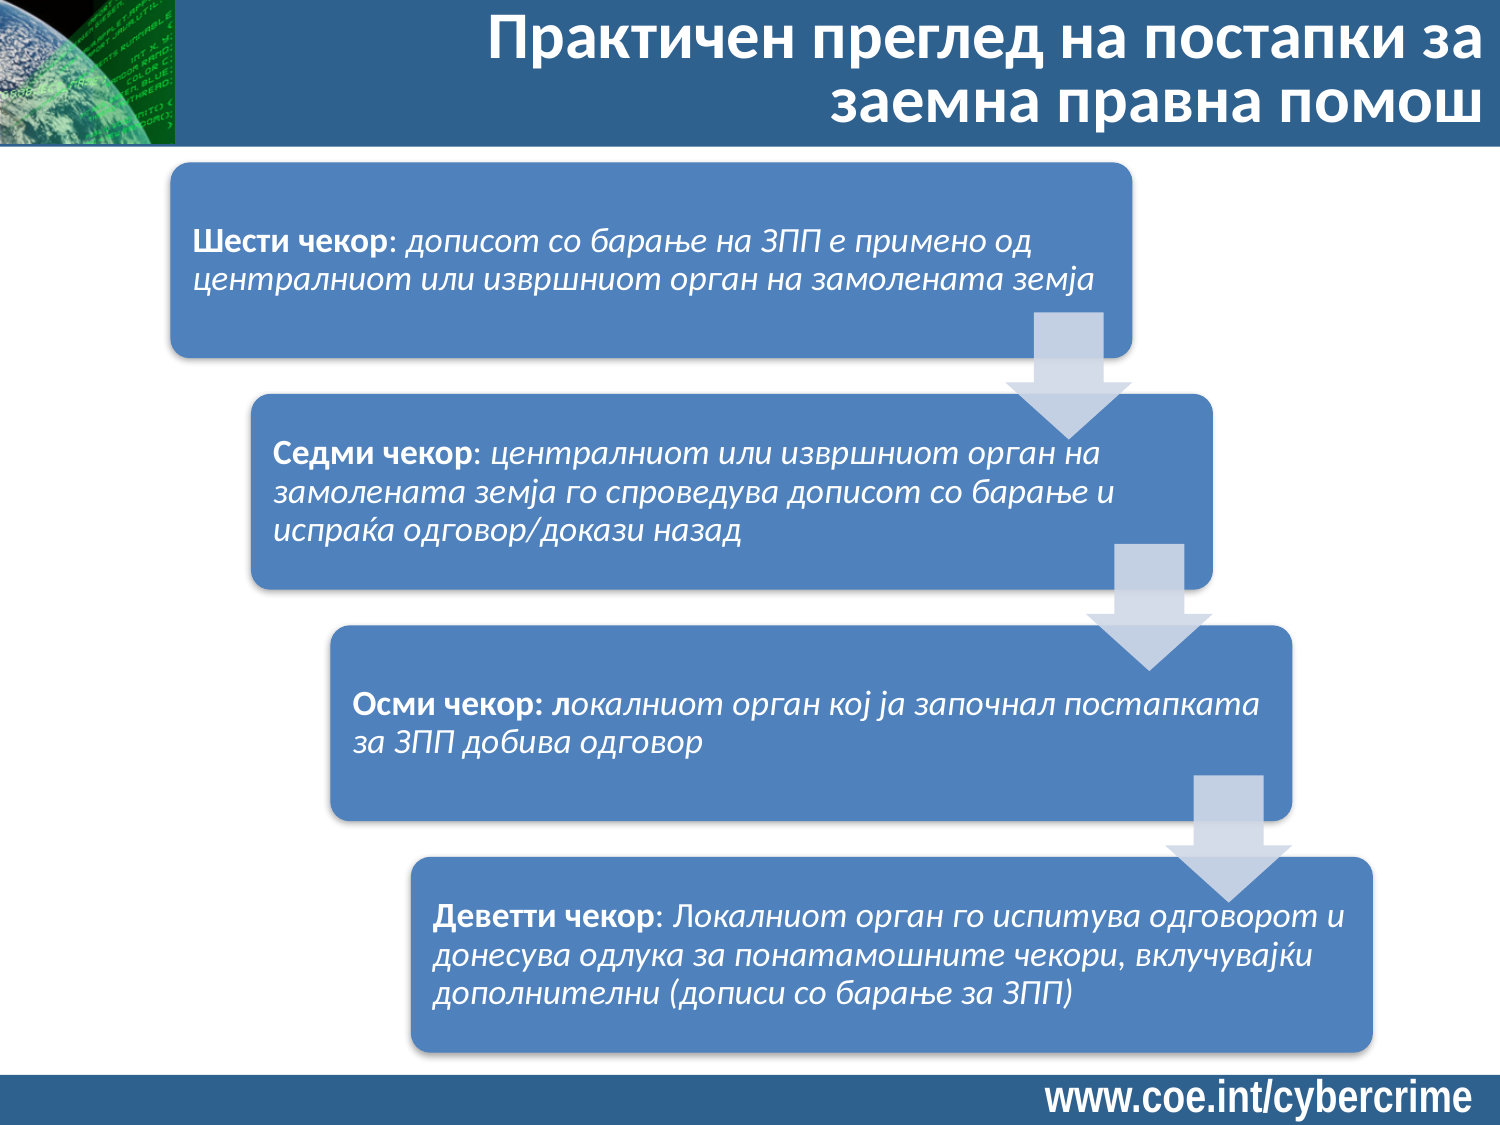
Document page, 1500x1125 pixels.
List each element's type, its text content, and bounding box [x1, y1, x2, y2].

text_box www.coe.int/cybercrime [1030, 1059, 1500, 1125]
text_box Практичен преглед на постапки за заемна правна помош [177, 0, 1500, 149]
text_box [170, 162, 1374, 1053]
text_box [0, 1073, 1030, 1125]
picture [0, 0, 175, 144]
